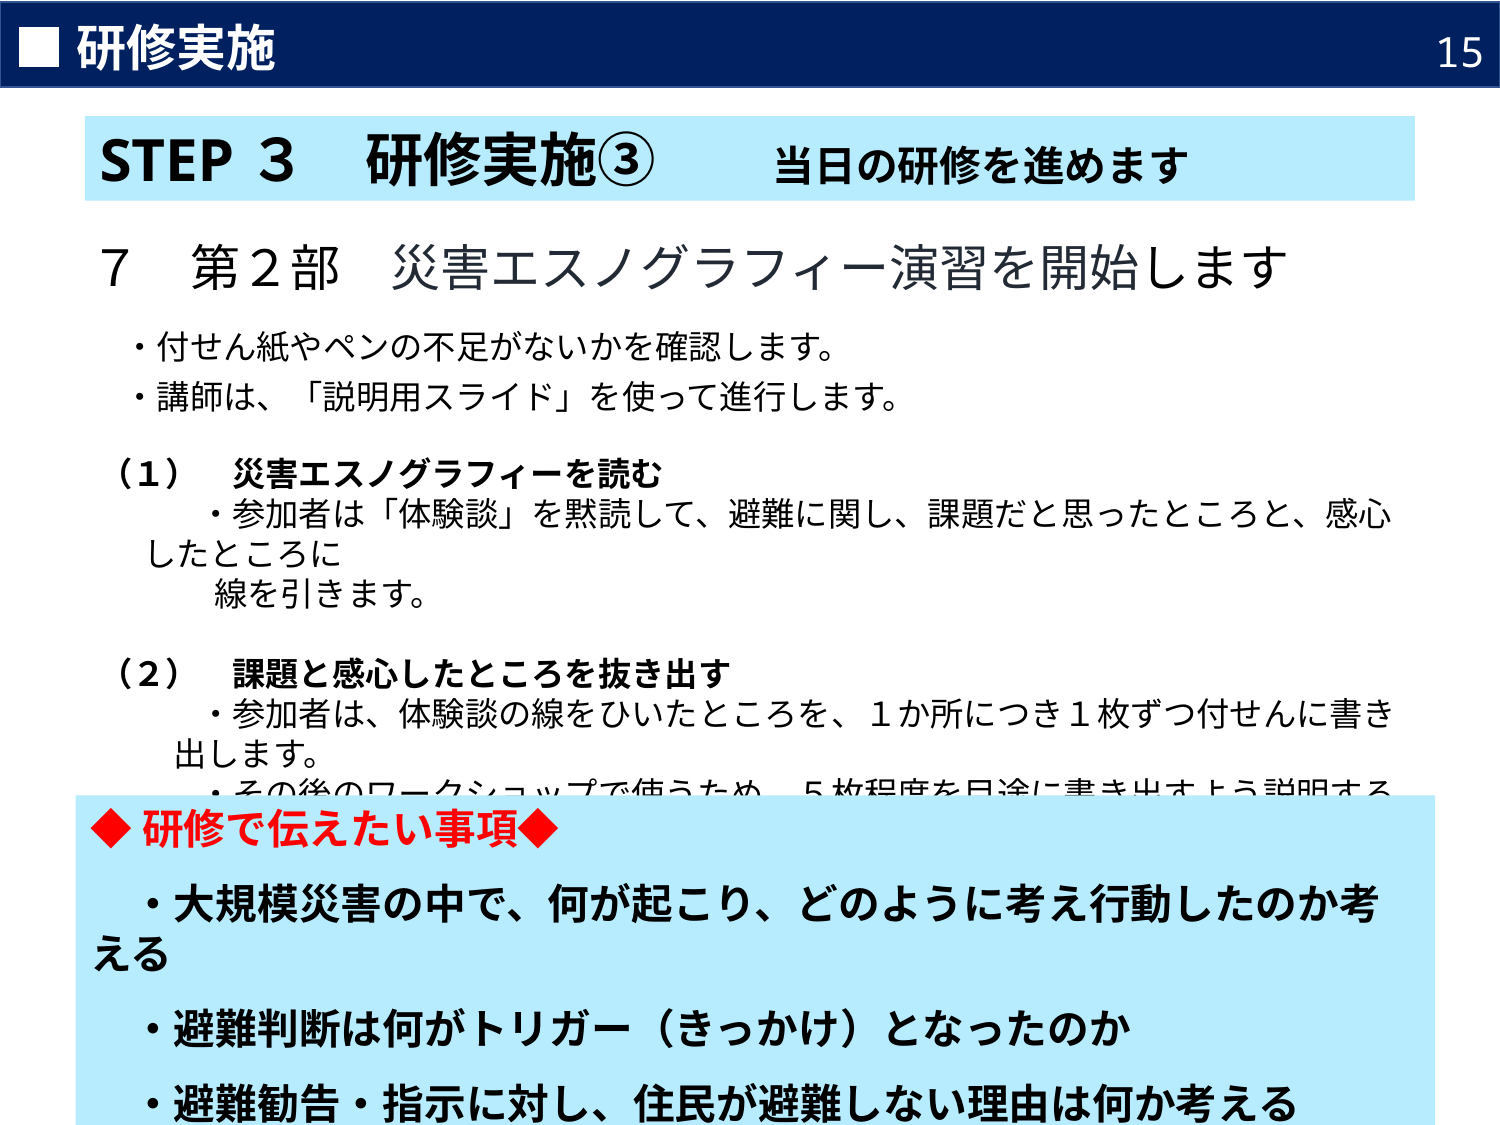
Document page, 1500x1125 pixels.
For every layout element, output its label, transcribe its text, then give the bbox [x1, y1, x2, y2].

text_box STEP３ 研修実施③ 当日の研修を進めます [84, 116, 1415, 201]
text_box ■研修実施 [0, 9, 1500, 84]
text_box [0, 1, 1500, 9]
text_box ◆研修で伝えたい事項◆ ・大規模災害の中で、何が起こり、どのように考え行動したのか考える ・避難判断は何がトリガー（きっかけ）となったのか ・避難勧告・指示に対し、住民が避難しない理由は何か考える [75, 795, 1436, 1125]
text_box ７ 第２部 災害エスノグラフィー演習を開始します ・付せん紙やペンの不足がないかを確認します。 ・講師は、「説明用スライド」を使って進行します。 [75, 228, 1406, 424]
text_box [0, 84, 1500, 88]
text_box （１） 災害エスノグラフィーを読む ・参加者は「体験談」を黙読して、避難に関し、課題だと思ったところと、感心したところに 線を引きます。 （２） 課題と感心したところを抜き出す ・参加者は、体験談の線をひいたところを、１か所につき１枚ずつ付せんに書き出します。 ・その後のワークショップで使うため、５枚程度を目途に書き出すよう説明する。 [84, 445, 1415, 795]
slide_number 15 [1162, 24, 1500, 85]
